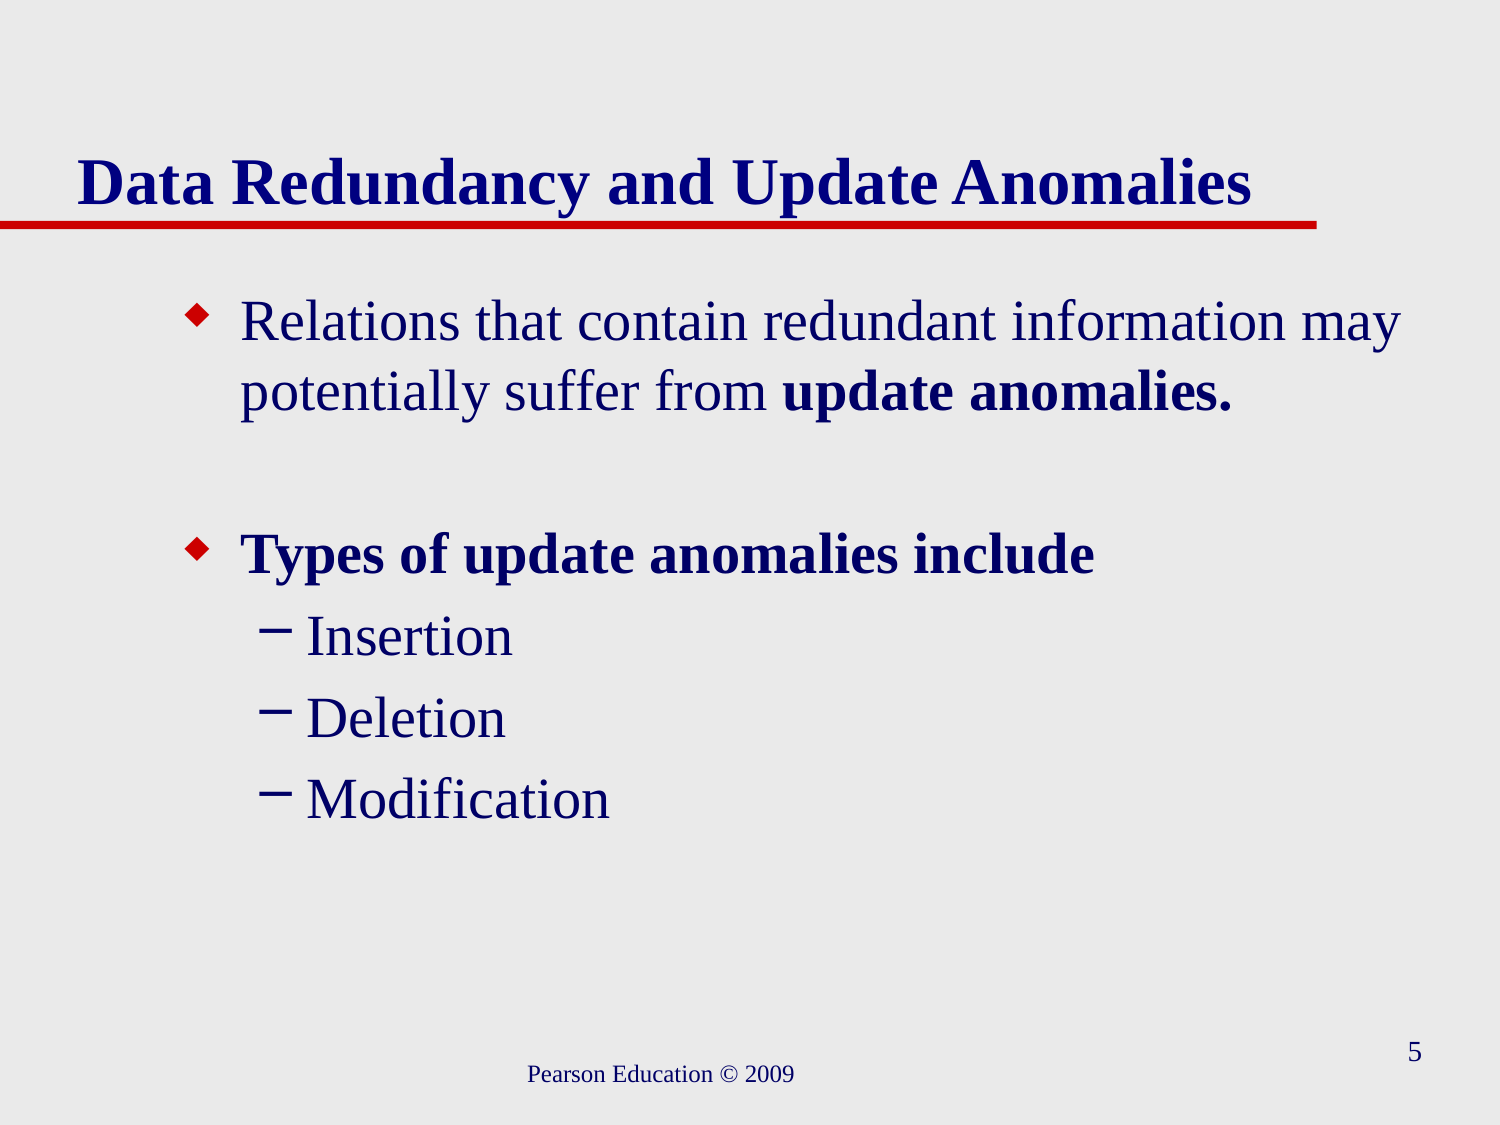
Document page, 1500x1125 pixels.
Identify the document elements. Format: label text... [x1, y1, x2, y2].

list Relations that contain redundant information may potentially suffer from update anomalies. Types of update anomalies include Insertion Deletion Modification [169, 274, 1438, 951]
text_box Pearson Education © 2009 [512, 1050, 1038, 1095]
slide_number 5 [1125, 1012, 1438, 1088]
title Data Redundancy and Update Anomalies [62, 43, 1338, 226]
